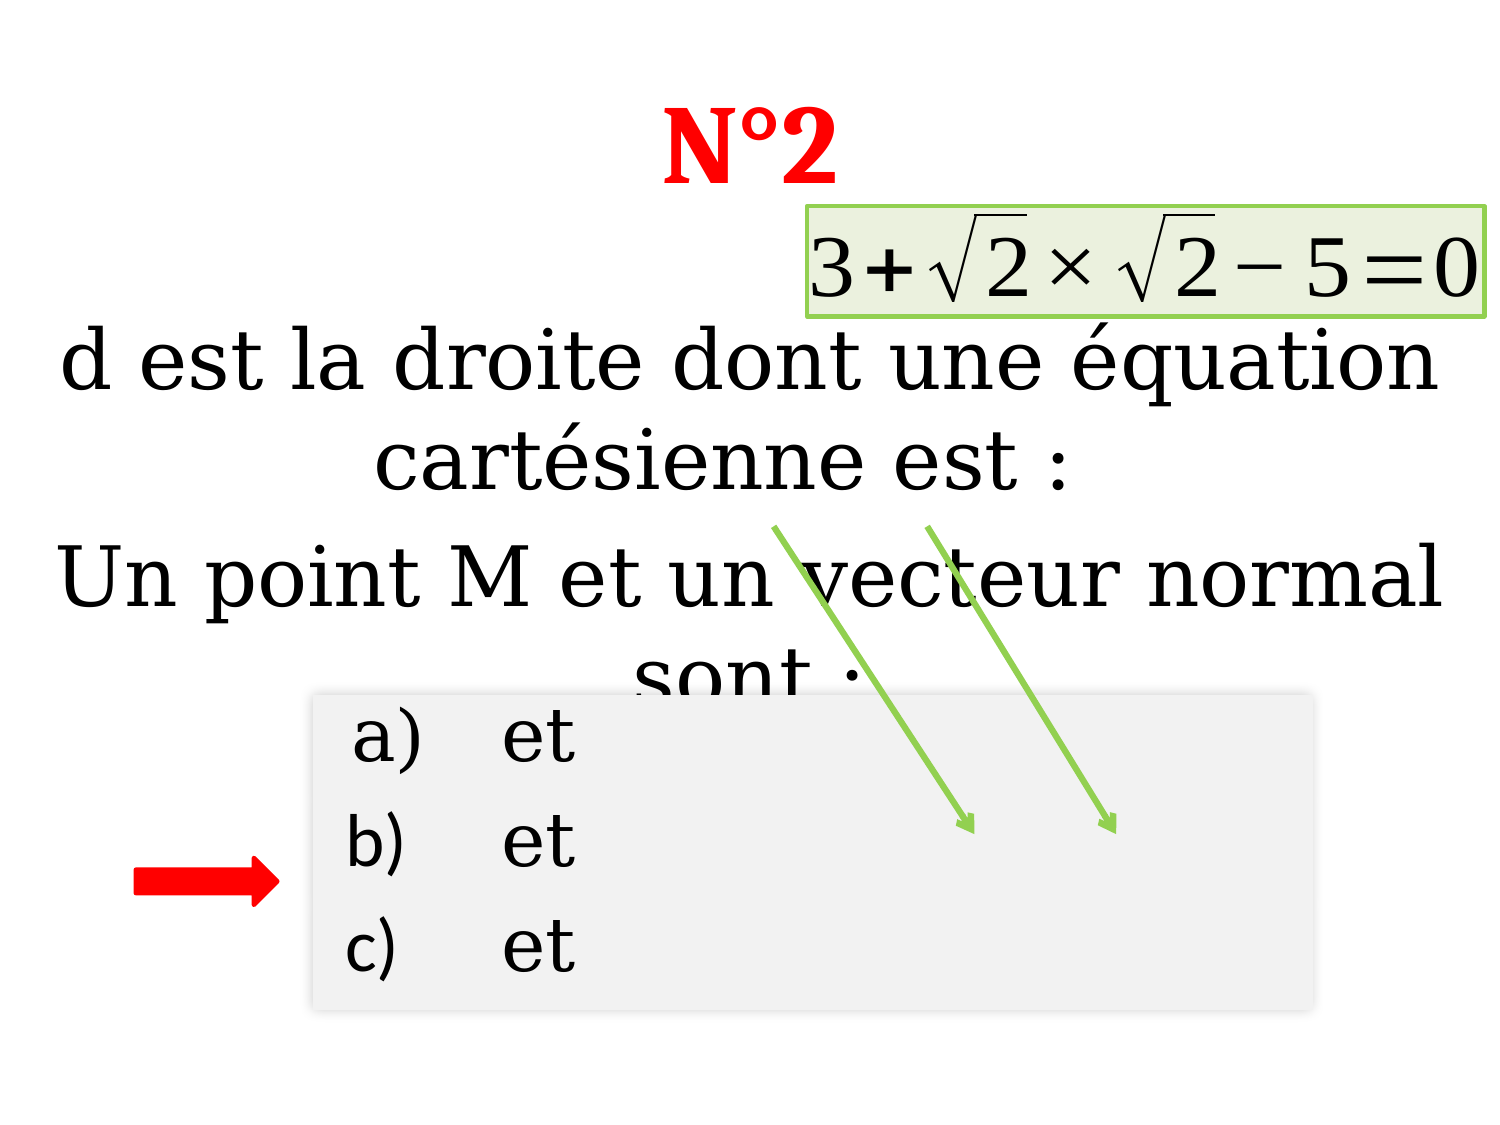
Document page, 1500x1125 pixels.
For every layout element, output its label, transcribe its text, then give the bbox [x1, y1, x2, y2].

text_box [926, 526, 1117, 835]
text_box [773, 526, 924, 835]
text_box N°2 [0, 63, 1500, 214]
text_box [133, 855, 280, 907]
